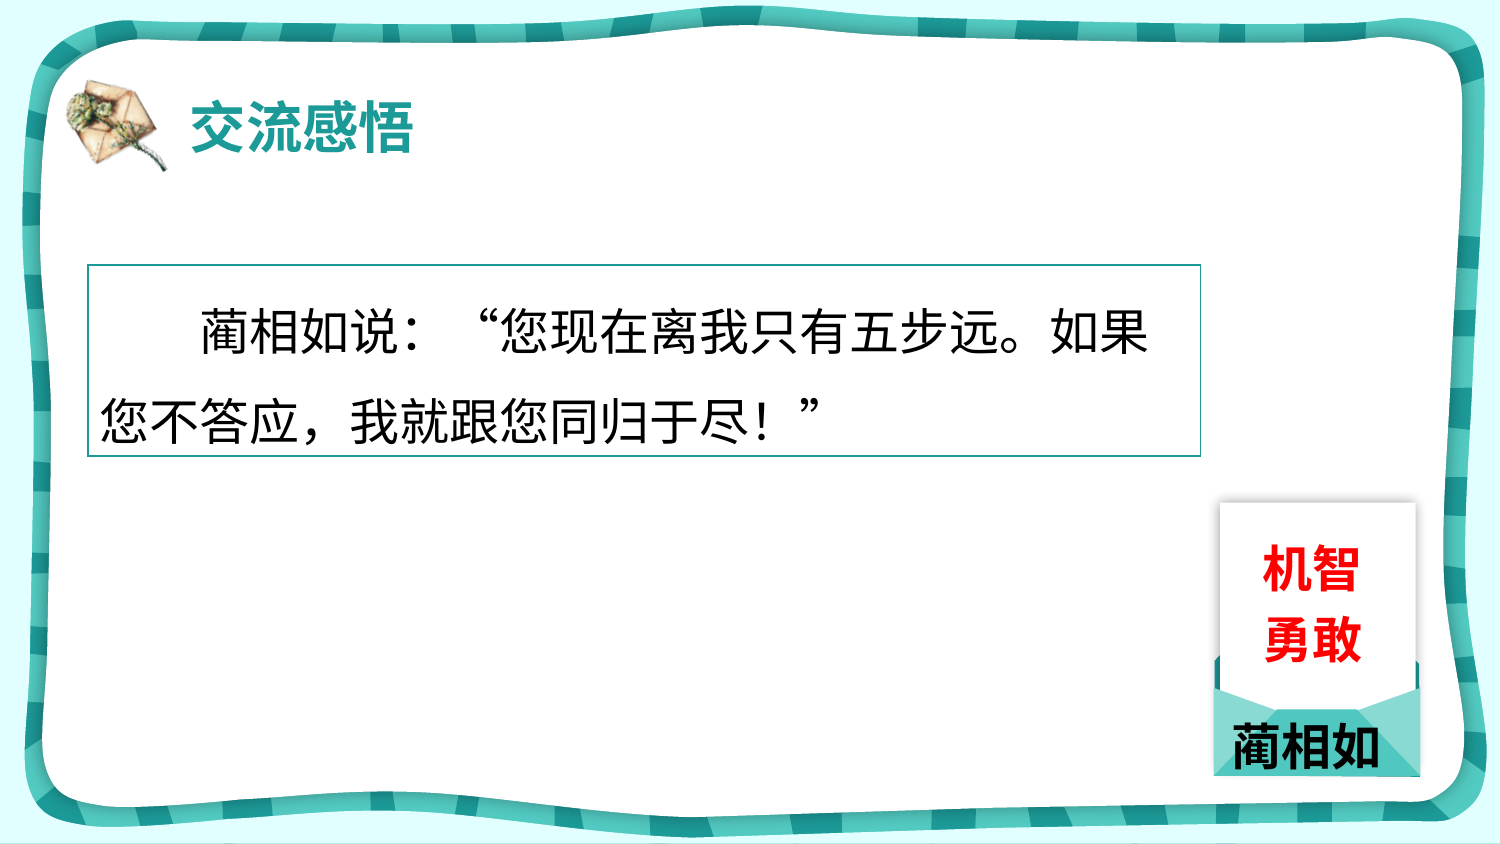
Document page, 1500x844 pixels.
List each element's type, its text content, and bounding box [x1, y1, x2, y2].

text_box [1202, 502, 1431, 831]
text_box 交流感悟 [167, 86, 443, 166]
picture [16, 25, 172, 214]
text_box 蔺相如说：“您现在离我只有五步远。如果您不答应，我就跟您同归于尽！” [88, 264, 1201, 457]
